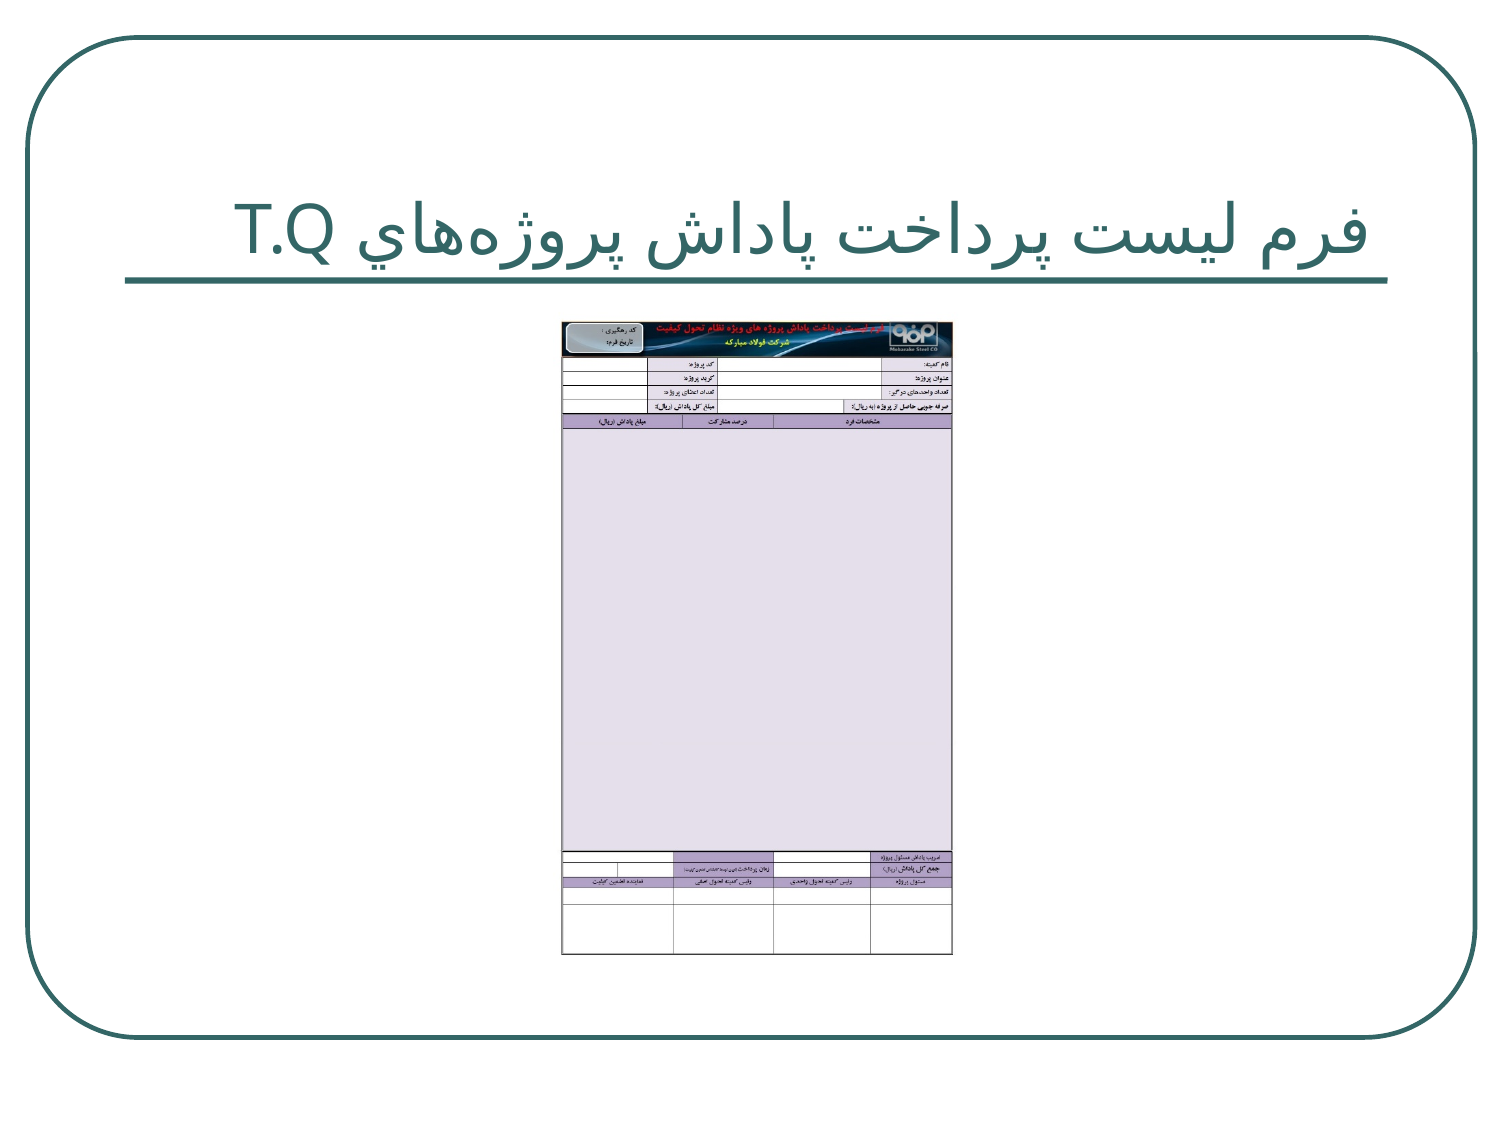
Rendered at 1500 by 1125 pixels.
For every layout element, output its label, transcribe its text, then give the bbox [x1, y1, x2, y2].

title فرم ليست پرداخت پاداش پروژه‌هاي T.Q [125, 87, 1388, 275]
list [553, 312, 959, 976]
